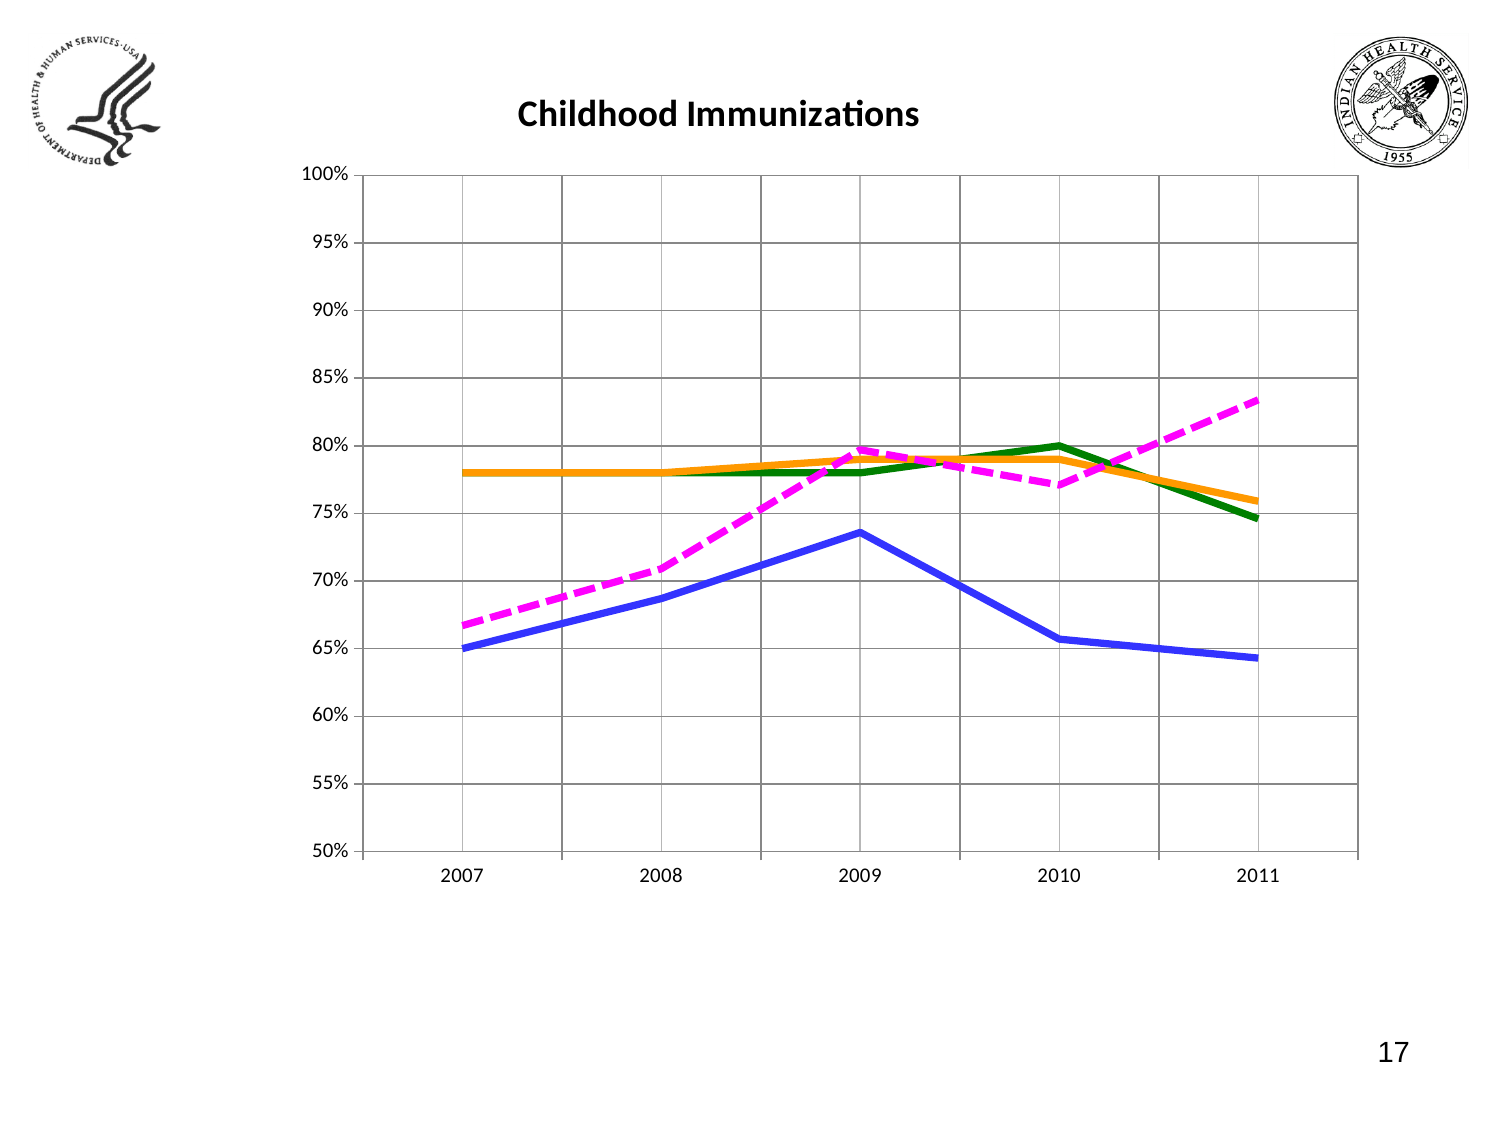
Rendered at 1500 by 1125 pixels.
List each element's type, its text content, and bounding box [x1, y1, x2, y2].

chart [62, 87, 1371, 1027]
picture [1333, 33, 1469, 169]
slide_number 17 [1074, 1025, 1425, 1104]
picture [28, 33, 164, 169]
